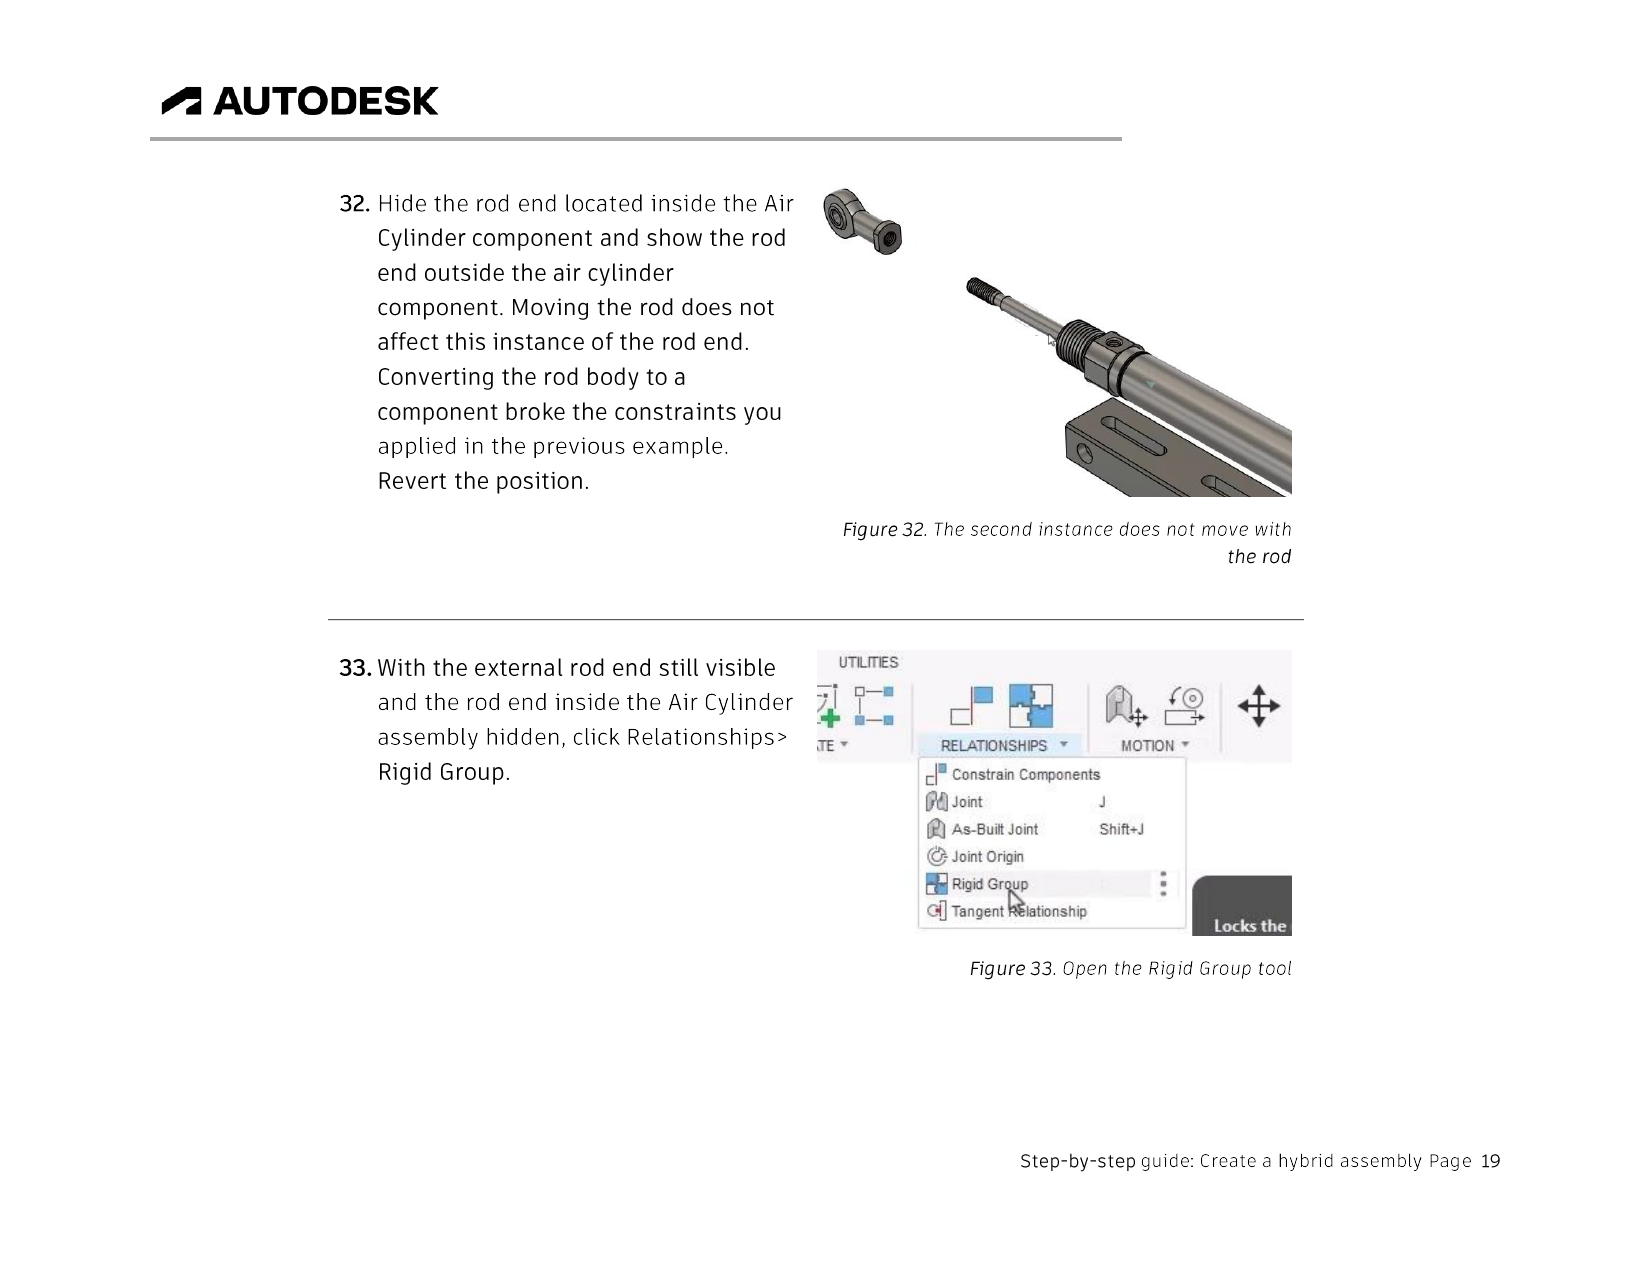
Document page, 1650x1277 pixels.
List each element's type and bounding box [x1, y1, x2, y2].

text_box [339, 187, 807, 497]
picture [822, 186, 1293, 498]
text_box [1019, 1147, 1511, 1175]
text_box [969, 955, 1302, 983]
picture [817, 650, 1293, 936]
text_box [339, 651, 807, 788]
picture [160, 86, 439, 116]
text_box [841, 516, 1305, 570]
